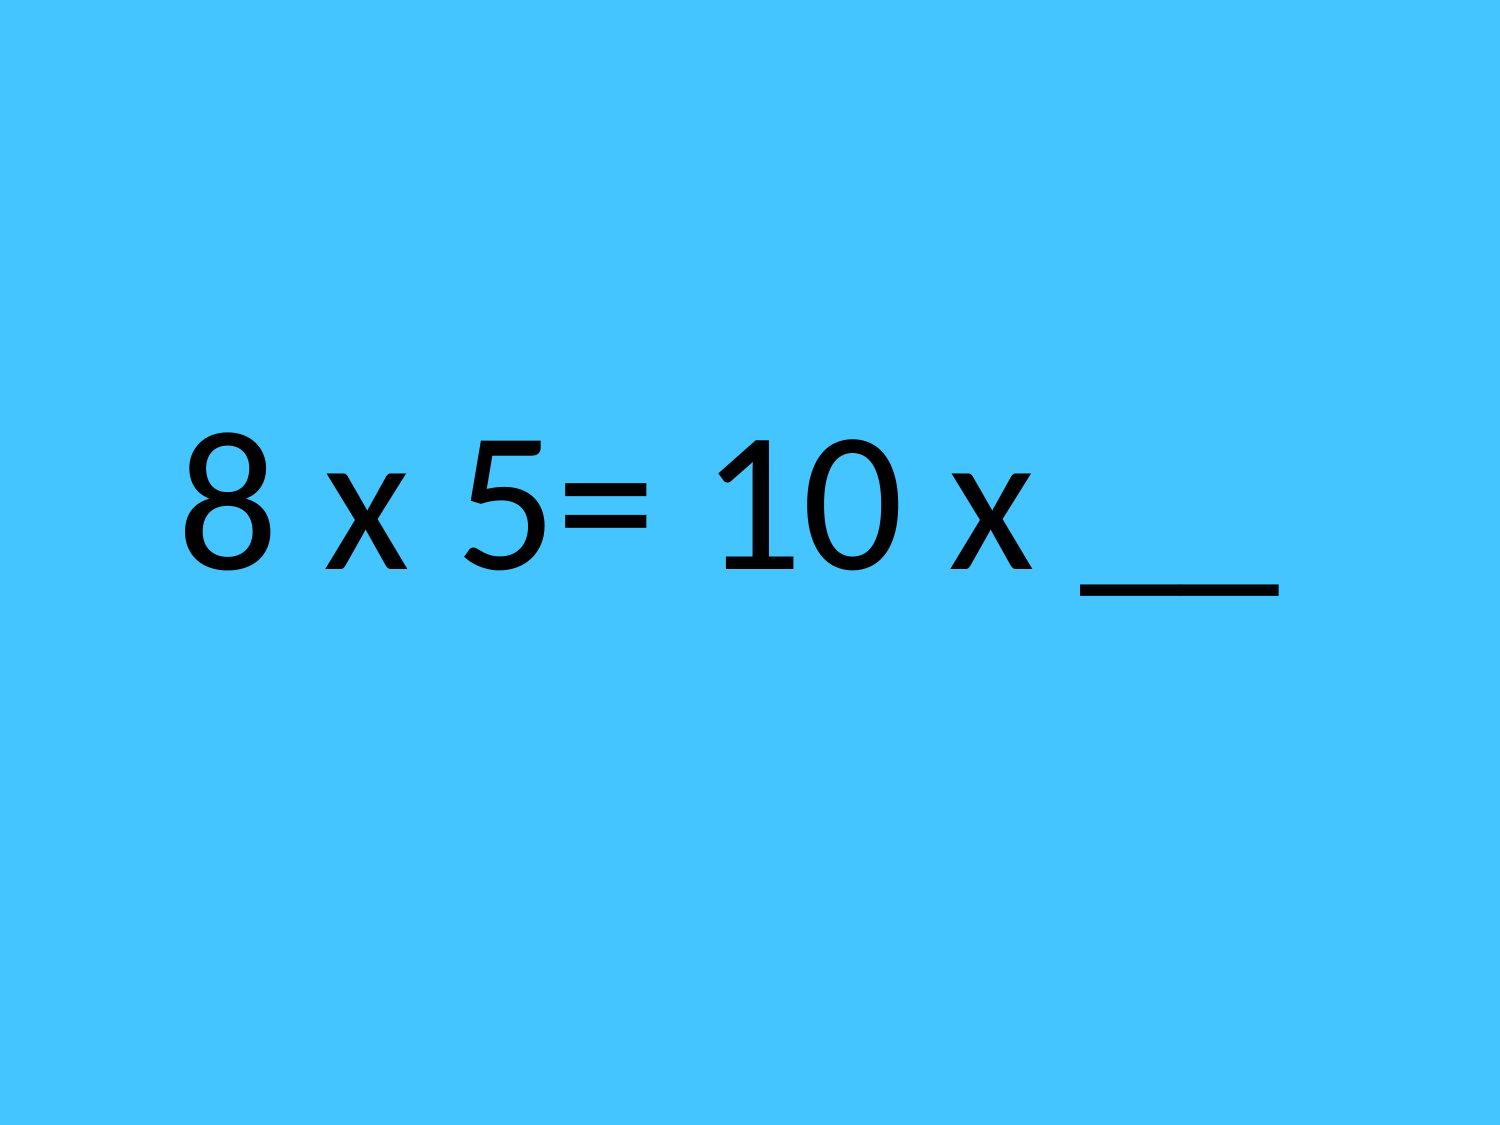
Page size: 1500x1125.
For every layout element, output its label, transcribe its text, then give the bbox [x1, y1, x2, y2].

text_box 8 x 5= 10 x __ [162, 362, 1300, 618]
